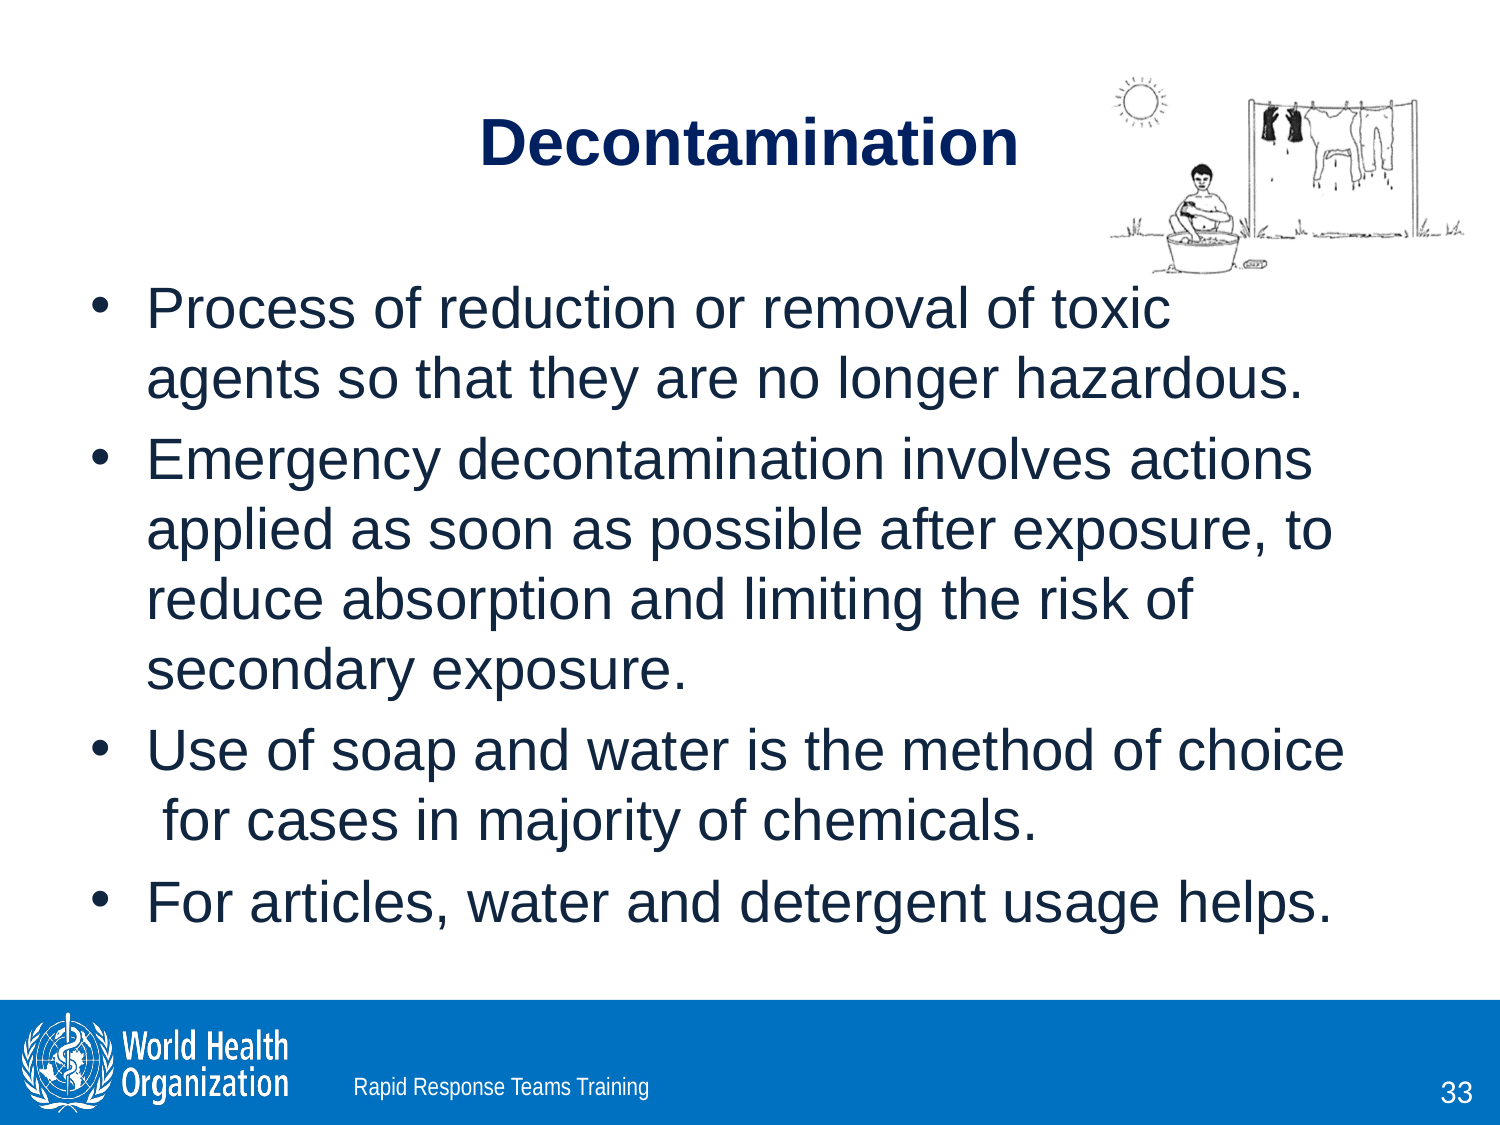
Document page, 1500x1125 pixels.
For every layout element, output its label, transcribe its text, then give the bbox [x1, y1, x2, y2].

title Decontamination [75, 45, 1425, 233]
picture [21, 1012, 288, 1113]
picture [1099, 74, 1468, 276]
list Process of reduction or removal of toxic agents so that they are no longer hazardous. Emergency decontamination involves actions applied as soon as possible after exposure, to reduce absorption and limiting the risk of secondary exposure. Use of soap and water is the method of choice for cases in majority of chemicals. For articles, water and detergent usage helps. [75, 262, 1375, 1005]
